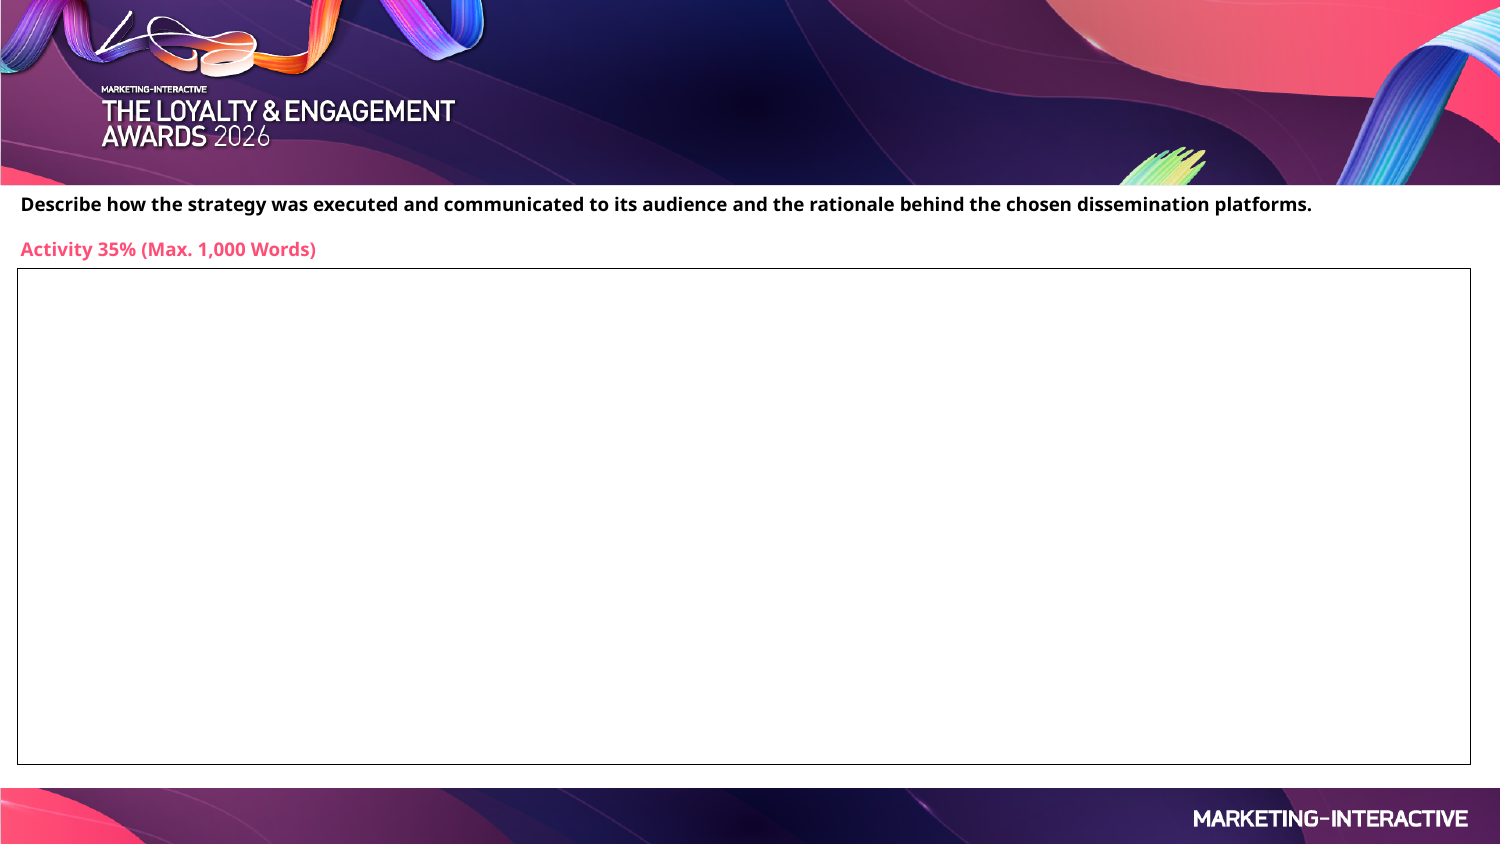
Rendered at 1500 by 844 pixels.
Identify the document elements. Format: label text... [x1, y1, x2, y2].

picture [0, 0, 1500, 844]
text_box [16, 266, 1473, 766]
text_box Describe how the strategy was executed and communicated to its audience and the rationale behind the chosen dissemination platforms. Activity 35% (Max. 1,000 Words) [5, 185, 1500, 293]
